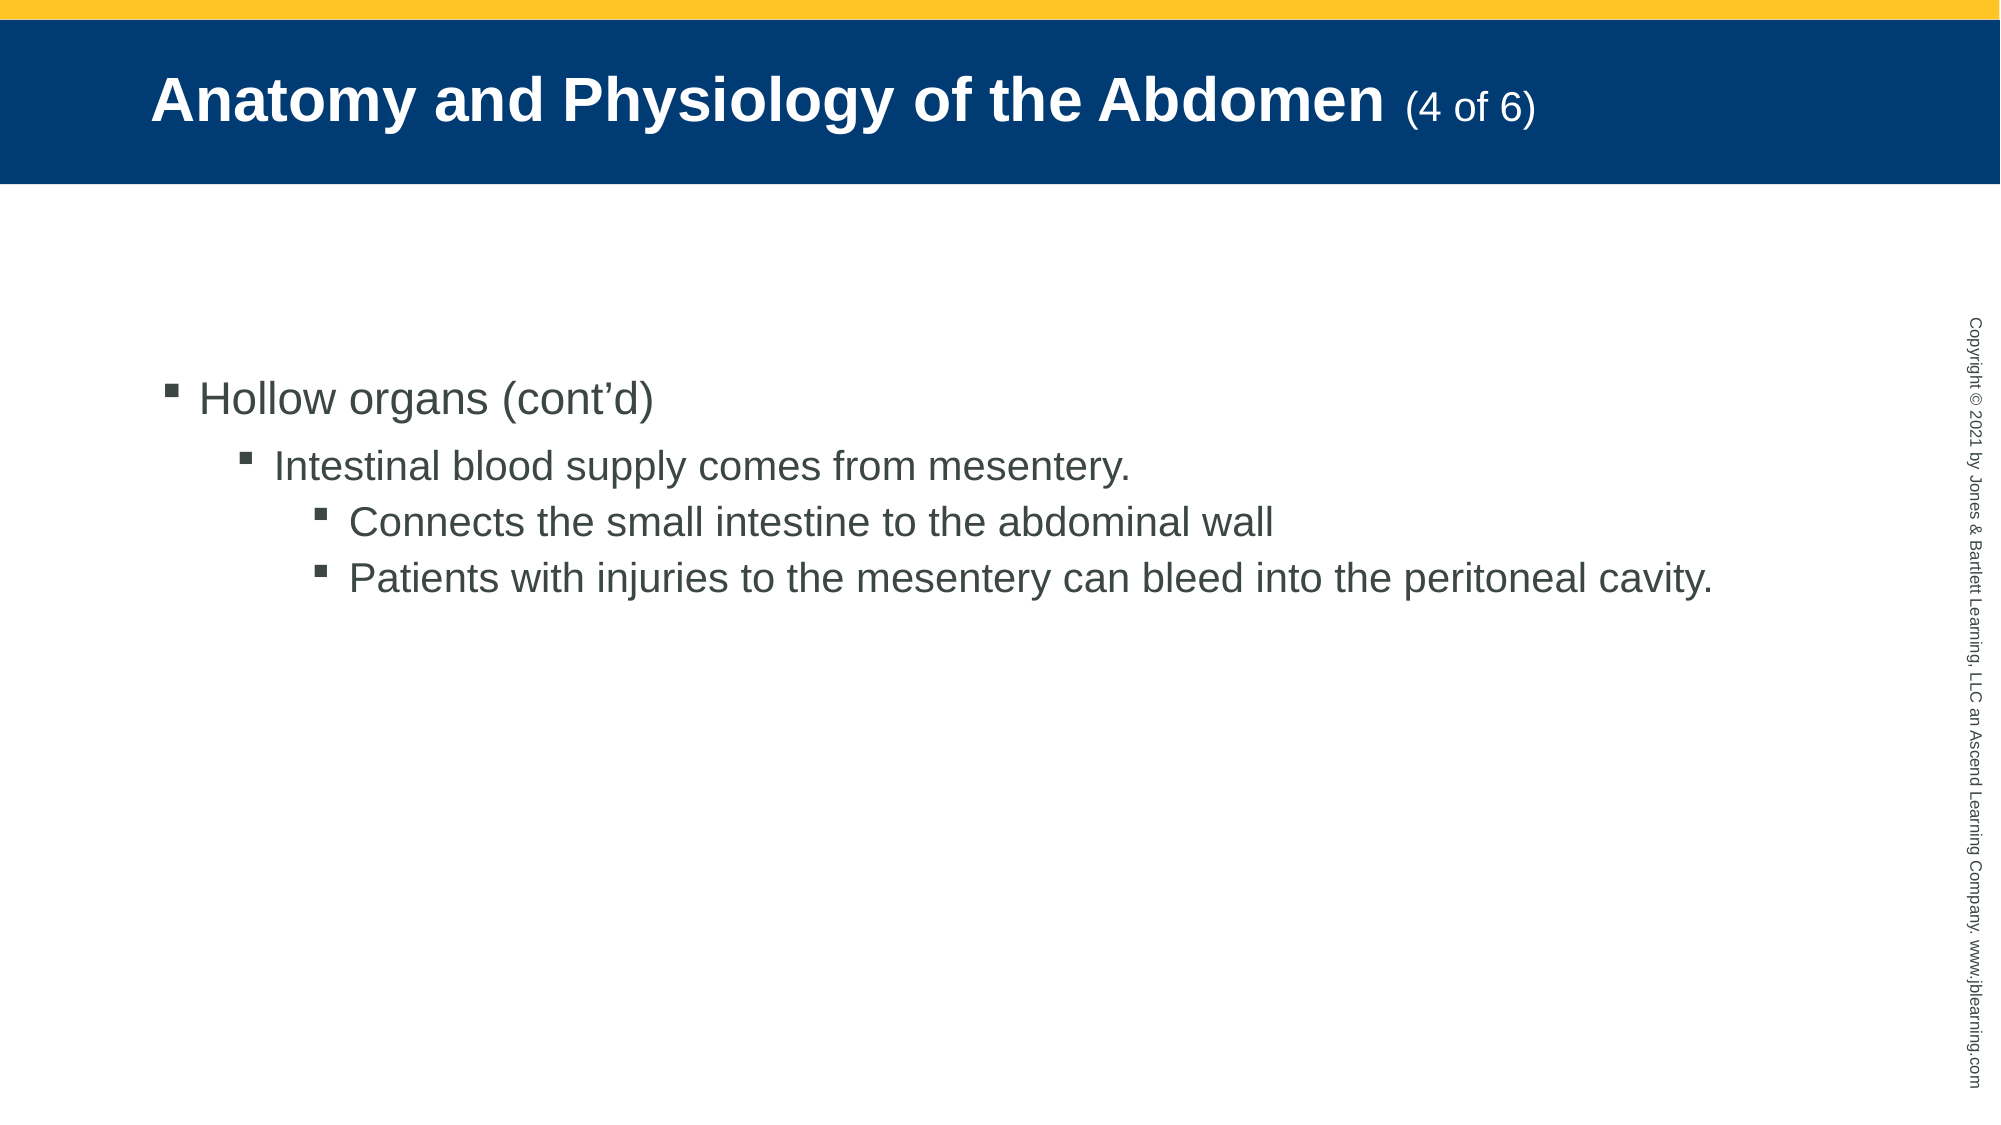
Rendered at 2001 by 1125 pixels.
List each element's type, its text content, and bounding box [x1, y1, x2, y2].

list Hollow organs (cont’d) Intestinal blood supply comes from mesentery. Connects the small intestine to the abdominal wall Patients with injuries to the mesentery can bleed into the peritoneal cavity. [146, 361, 1859, 1016]
title Anatomy and Physiology of the Abdomen (4 of 6) [0, 19, 2000, 185]
